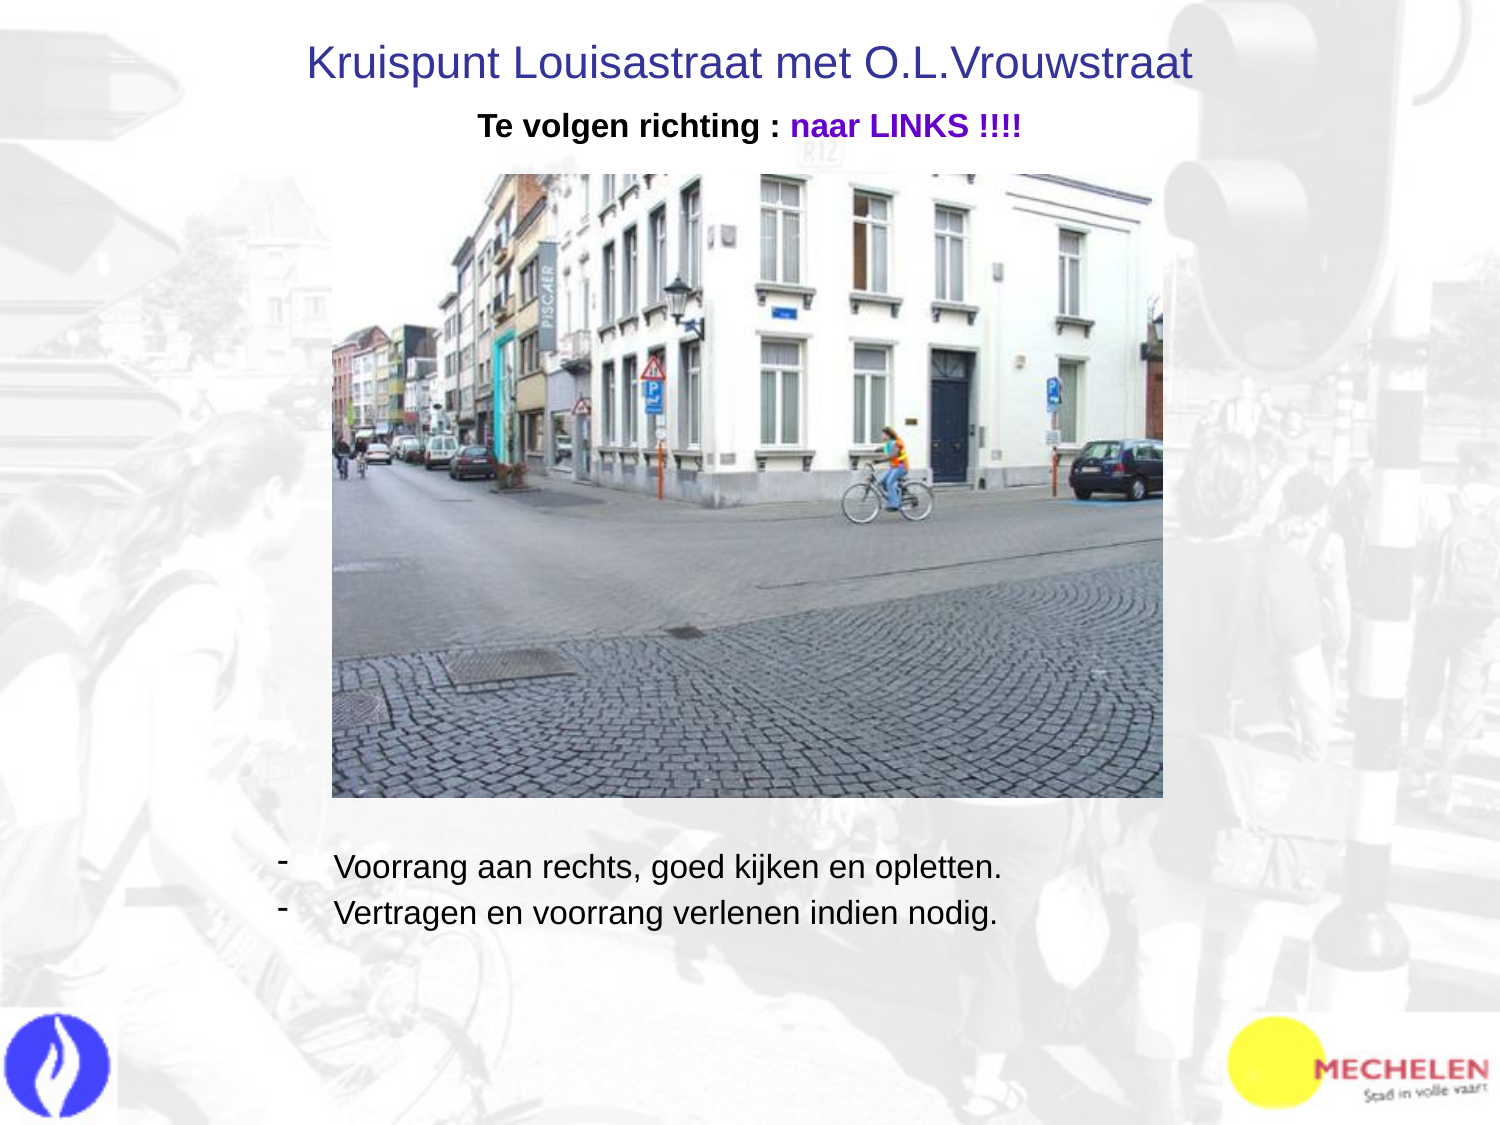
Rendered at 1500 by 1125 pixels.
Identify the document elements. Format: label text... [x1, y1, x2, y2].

text_box Voorrang aan rechts, goed kijken en opletten. Vertragen en voorrang verlenen indien nodig. [262, 837, 1313, 1000]
text_box Kruispunt Louisastraat met O.L.Vrouwstraat Te volgen richting : naar LINKS !!!! [237, 24, 1263, 152]
picture [0, 0, 1500, 1125]
